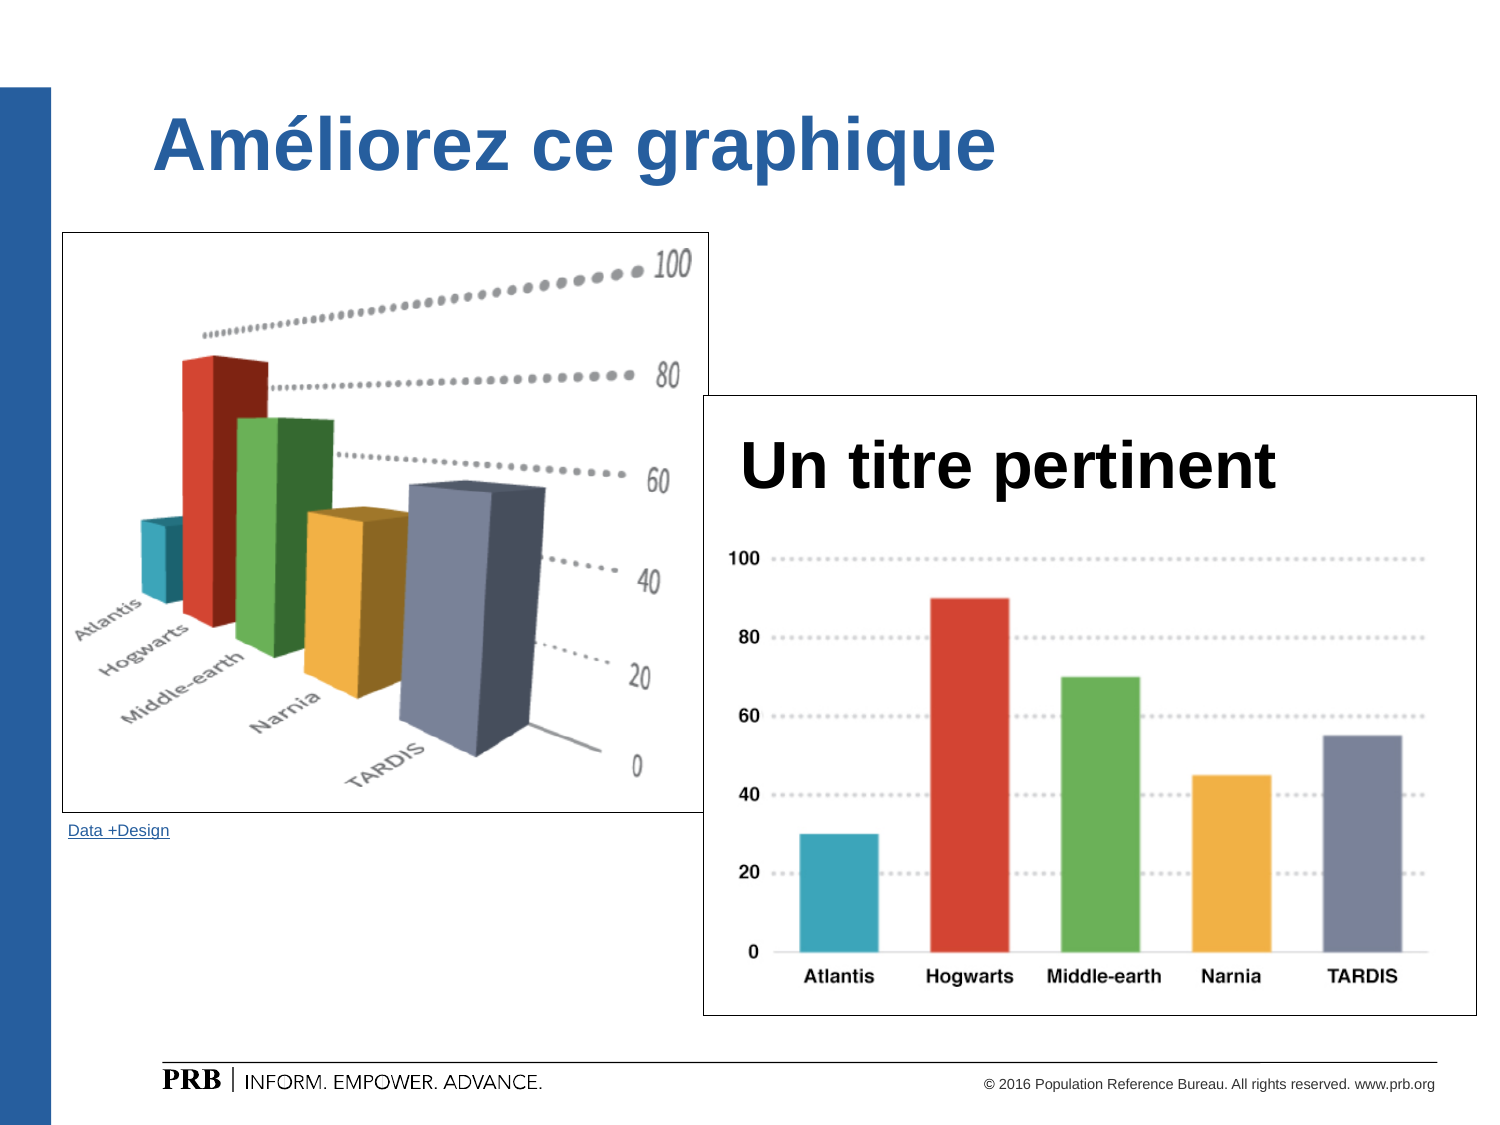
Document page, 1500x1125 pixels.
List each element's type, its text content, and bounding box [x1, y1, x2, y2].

text_box Data +Design [53, 812, 185, 848]
picture [62, 232, 709, 813]
title Améliorez ce graphique [137, 87, 1477, 250]
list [703, 394, 1477, 1017]
